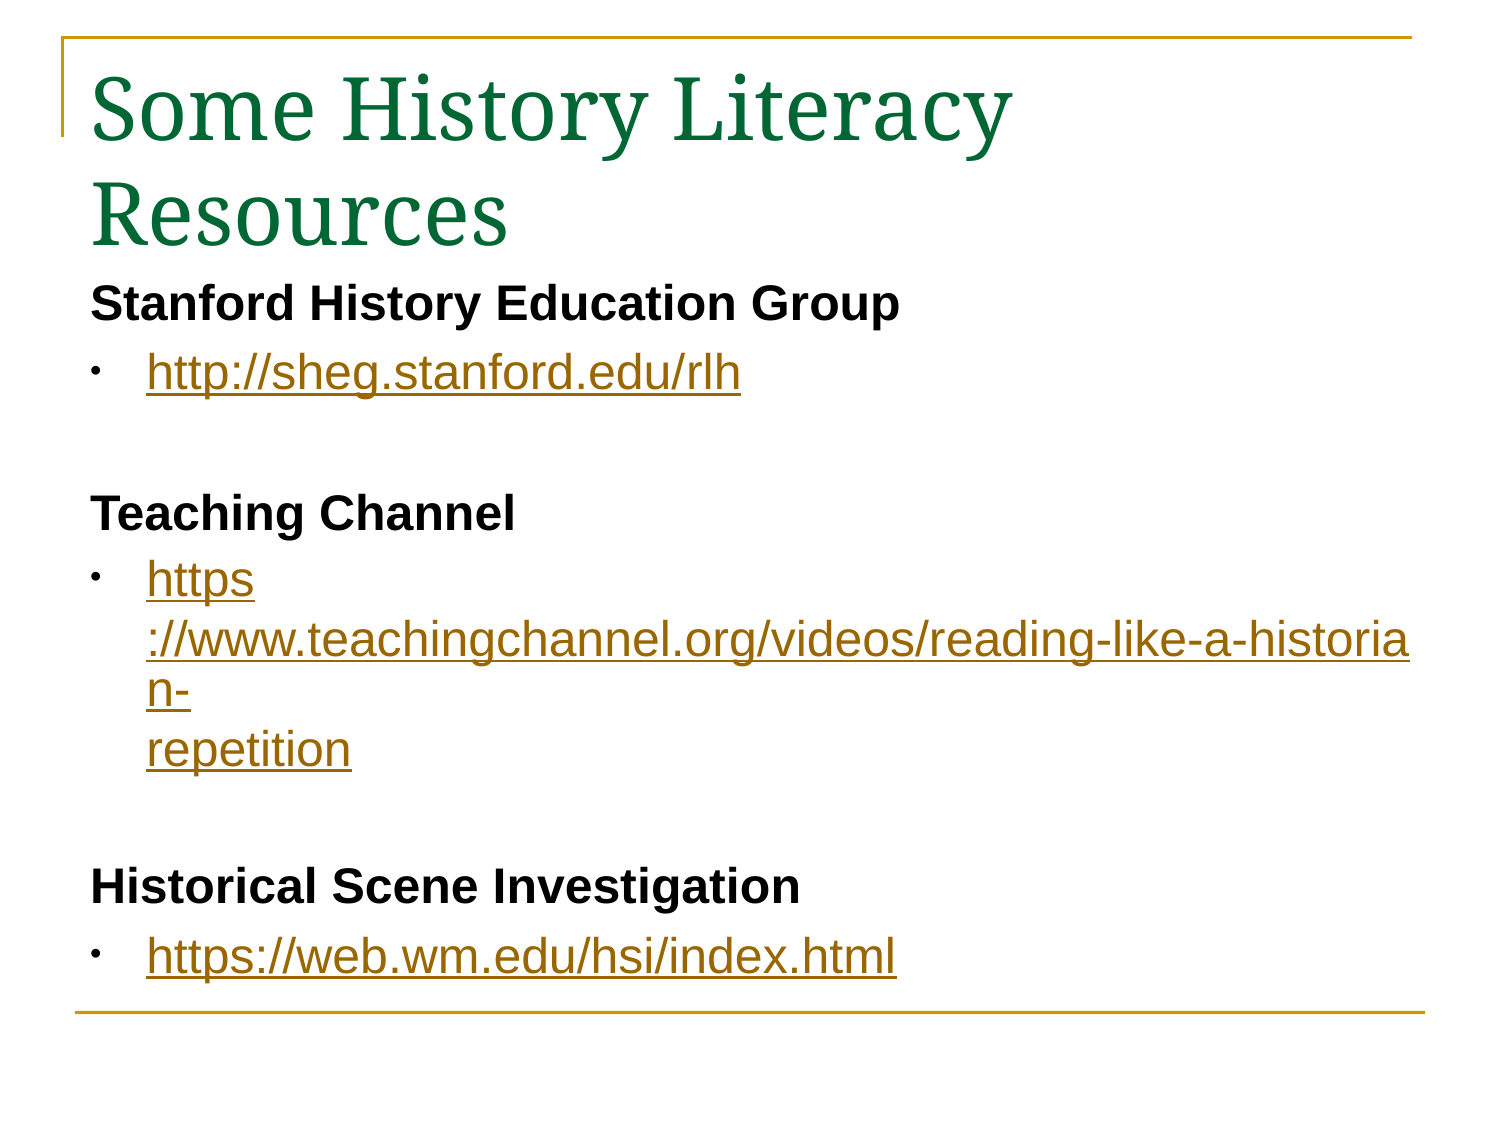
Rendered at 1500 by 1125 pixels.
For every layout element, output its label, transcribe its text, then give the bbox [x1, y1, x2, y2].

title Some History Literacy Resources [74, 45, 1426, 233]
list Stanford History Education Group http://sheg.stanford.edu/rlh Teaching Channel https://www.teachingchannel.org/videos/reading-like-a-historian-repetition Historical Scene Investigation https://web.wm.edu/hsi/index.html [74, 262, 1426, 1006]
